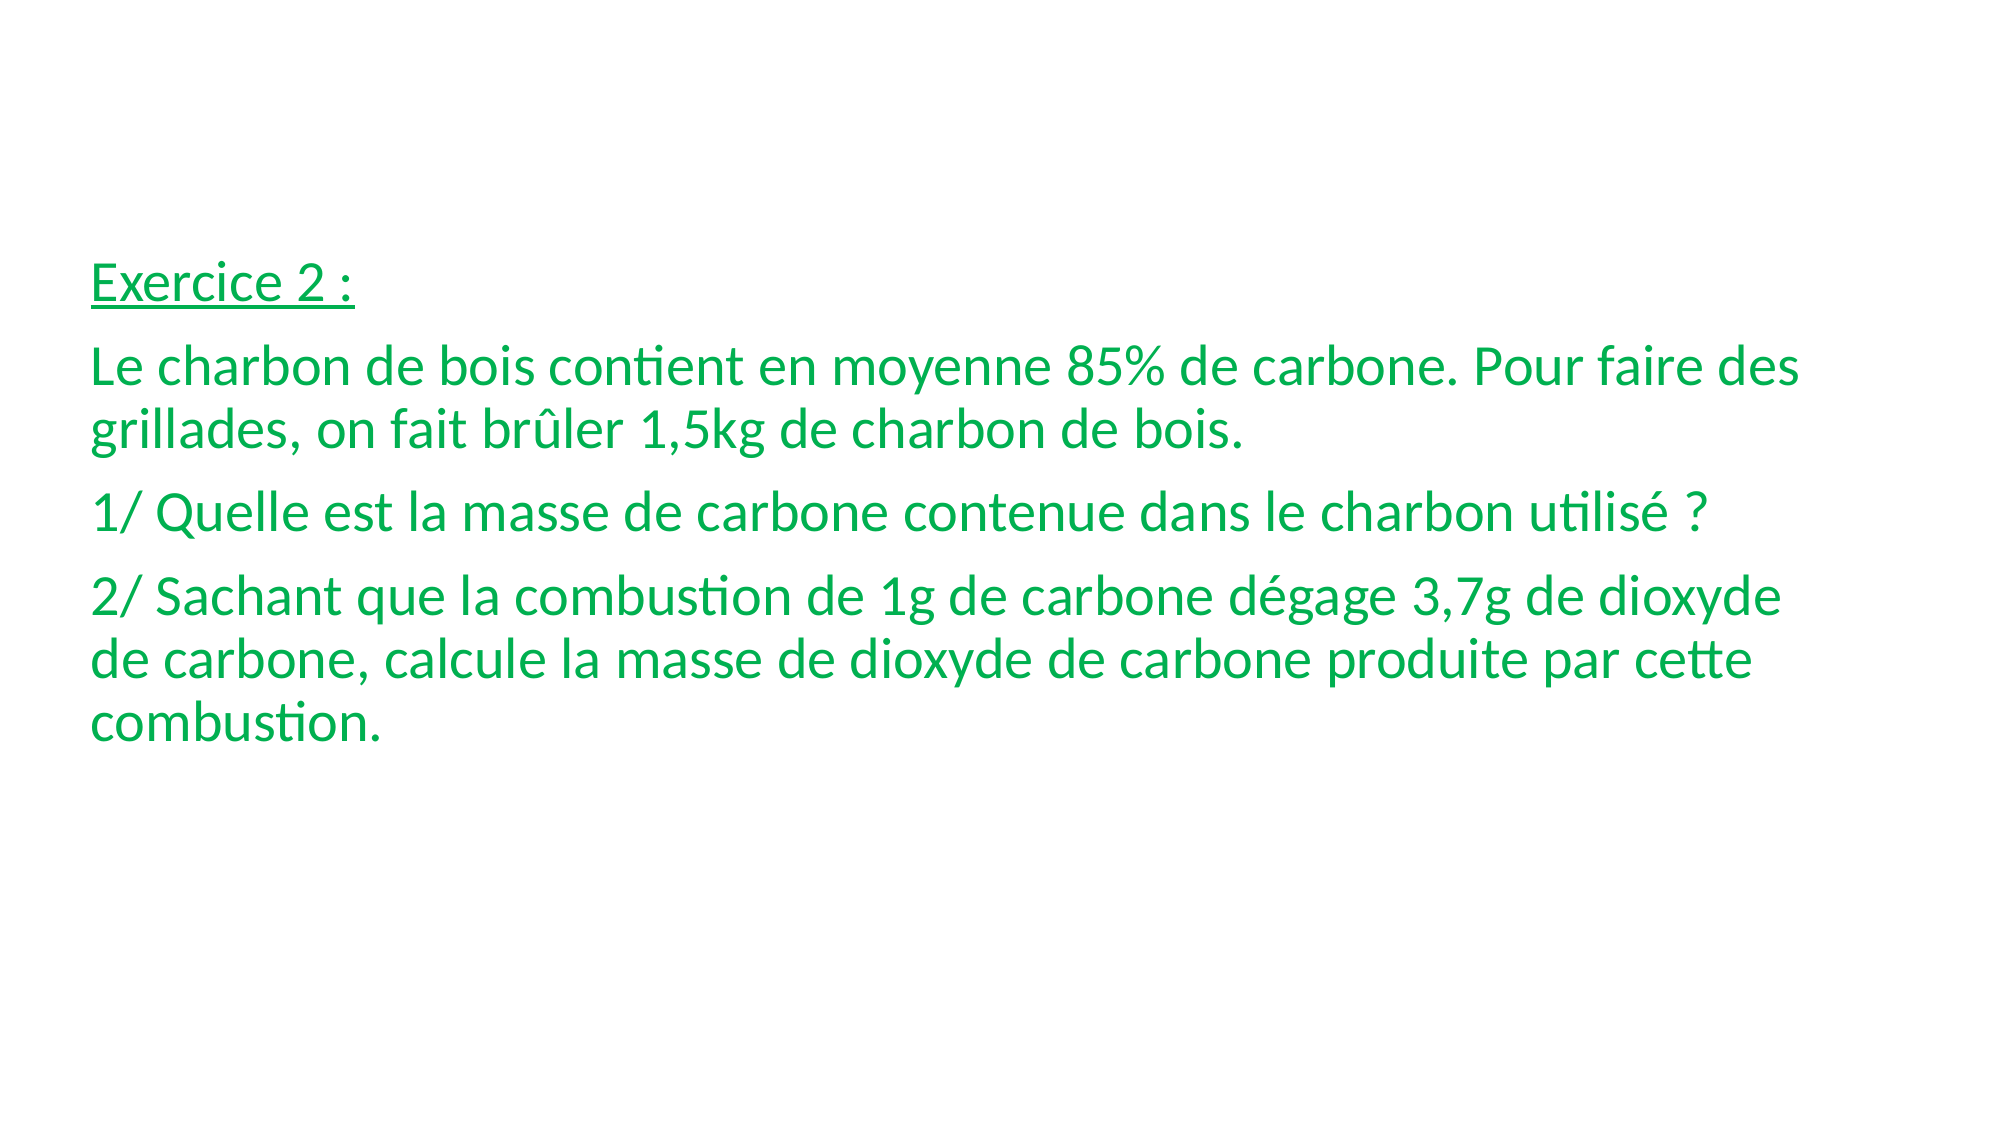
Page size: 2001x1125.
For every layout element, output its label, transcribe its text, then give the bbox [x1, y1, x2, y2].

list Exercice 2 : Le charbon de bois contient en moyenne 85% de carbone. Pour faire des grillades, on fait brûler 1,5kg de charbon de bois. 1/ Quelle est la masse de carbone contenue dans le charbon utilisé ? 2/ Sachant que la combustion de 1g de carbone dégage 3,7g de dioxyde de carbone, calcule la masse de dioxyde de carbone produite par cette combustion. [75, 243, 1827, 1125]
